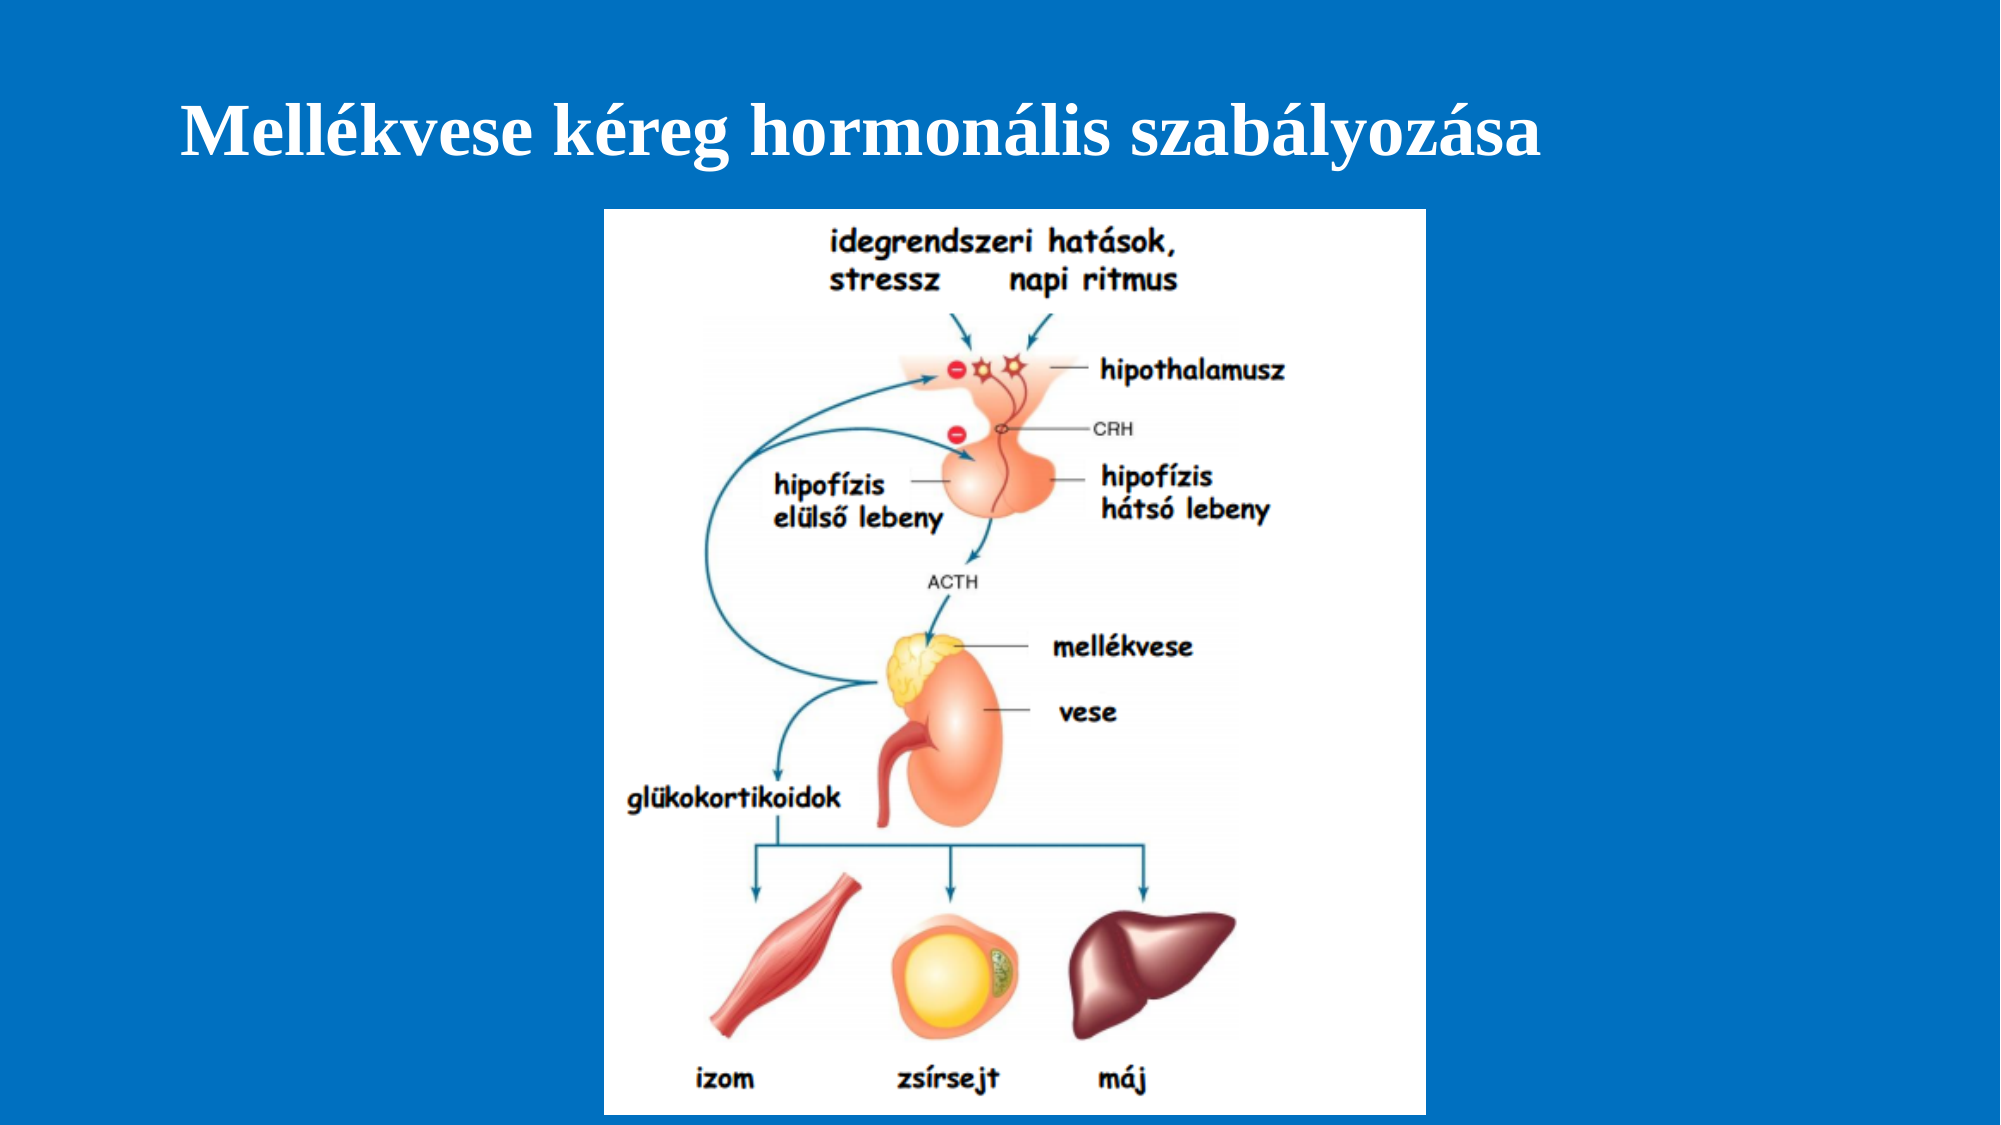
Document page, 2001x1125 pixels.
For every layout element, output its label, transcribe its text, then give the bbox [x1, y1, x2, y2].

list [604, 208, 1426, 1115]
title Mellékvese kéreg hormonális szabályozása [165, 73, 1955, 187]
